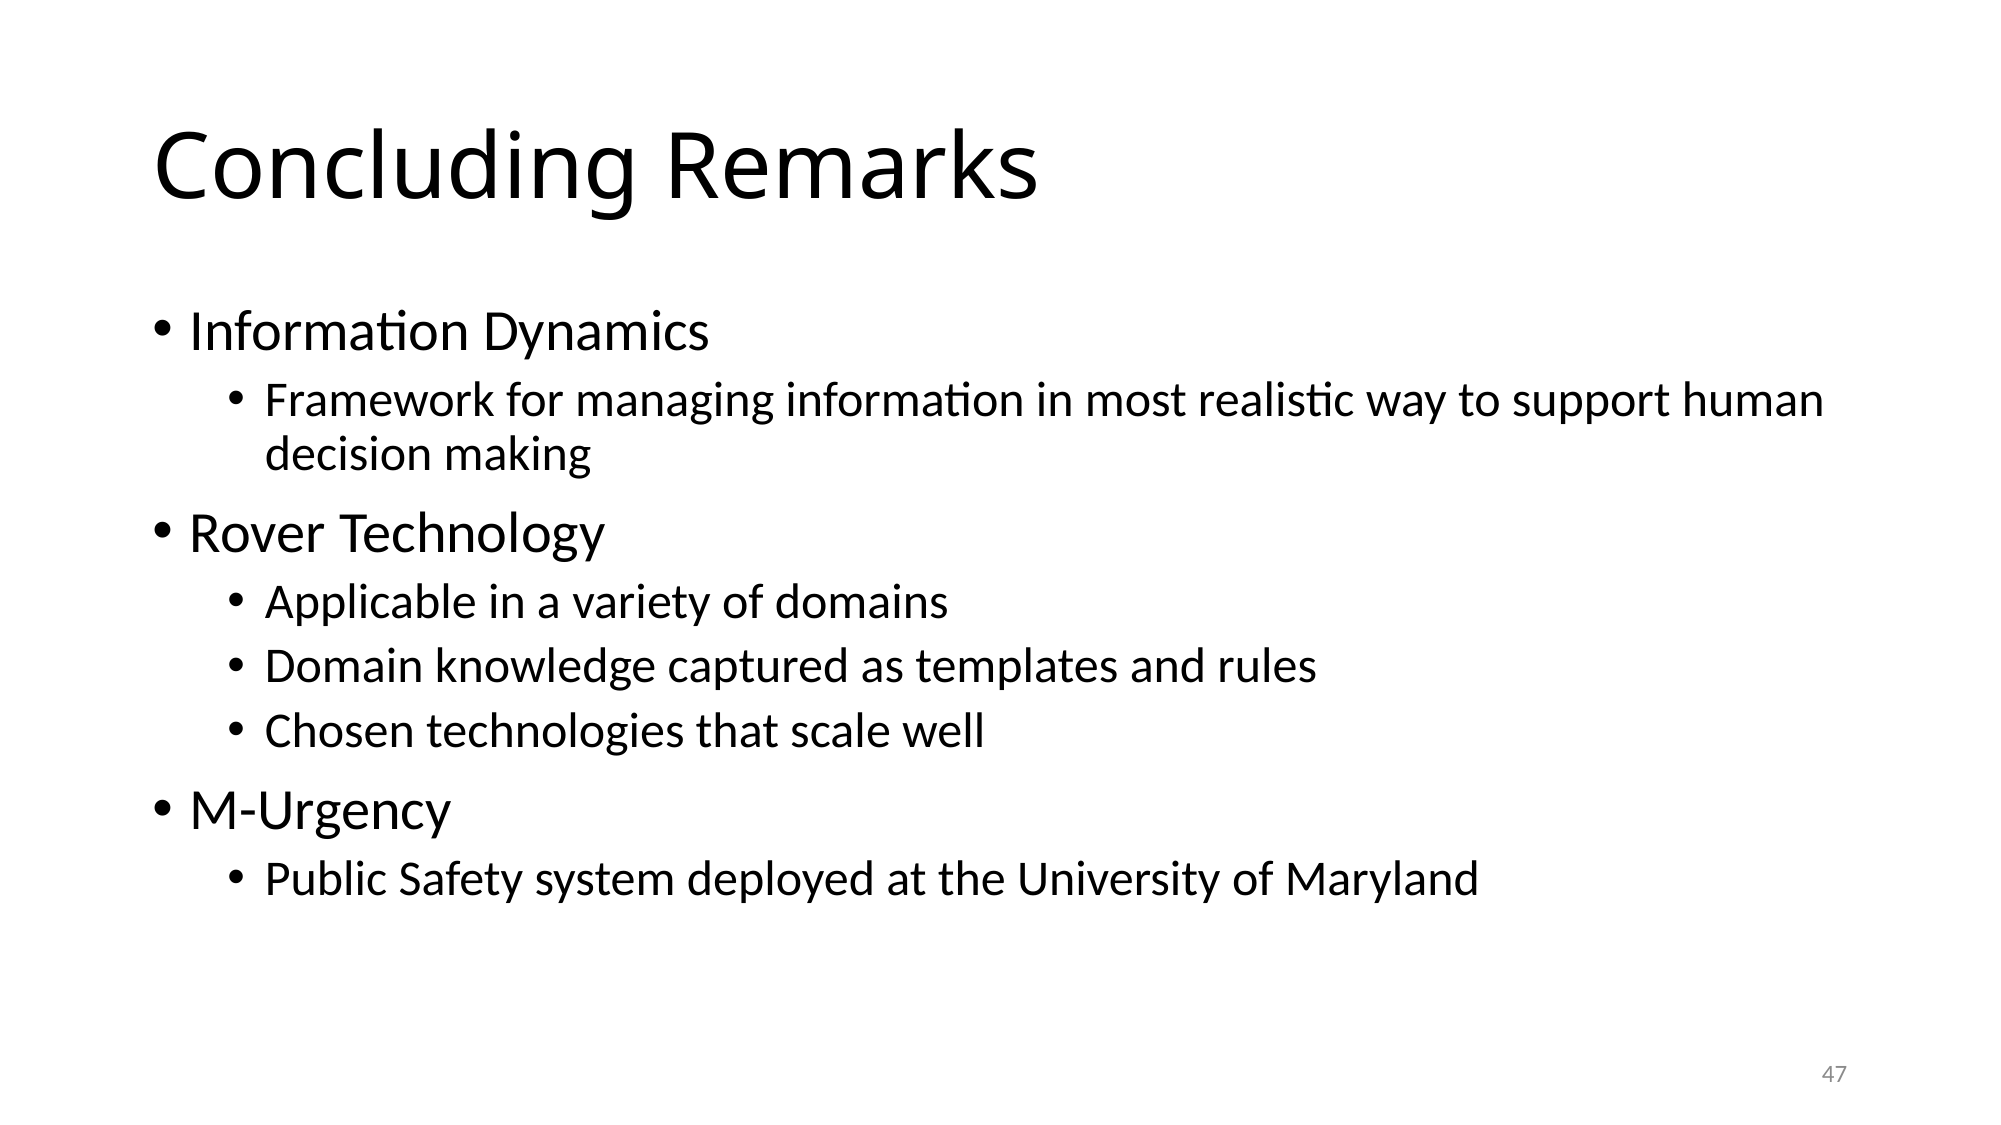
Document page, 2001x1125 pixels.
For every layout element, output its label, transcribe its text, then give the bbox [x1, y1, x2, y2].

list Information Dynamics Framework for managing information in most realistic way to support human decision making Rover Technology Applicable in a variety of domains Domain knowledge captured as templates and rules Chosen technologies that scale well M-Urgency Public Safety system deployed at the University of Maryland [137, 292, 1863, 1007]
title Concluding Remarks [137, 59, 1863, 278]
slide_number 47 [1412, 1042, 1863, 1103]
